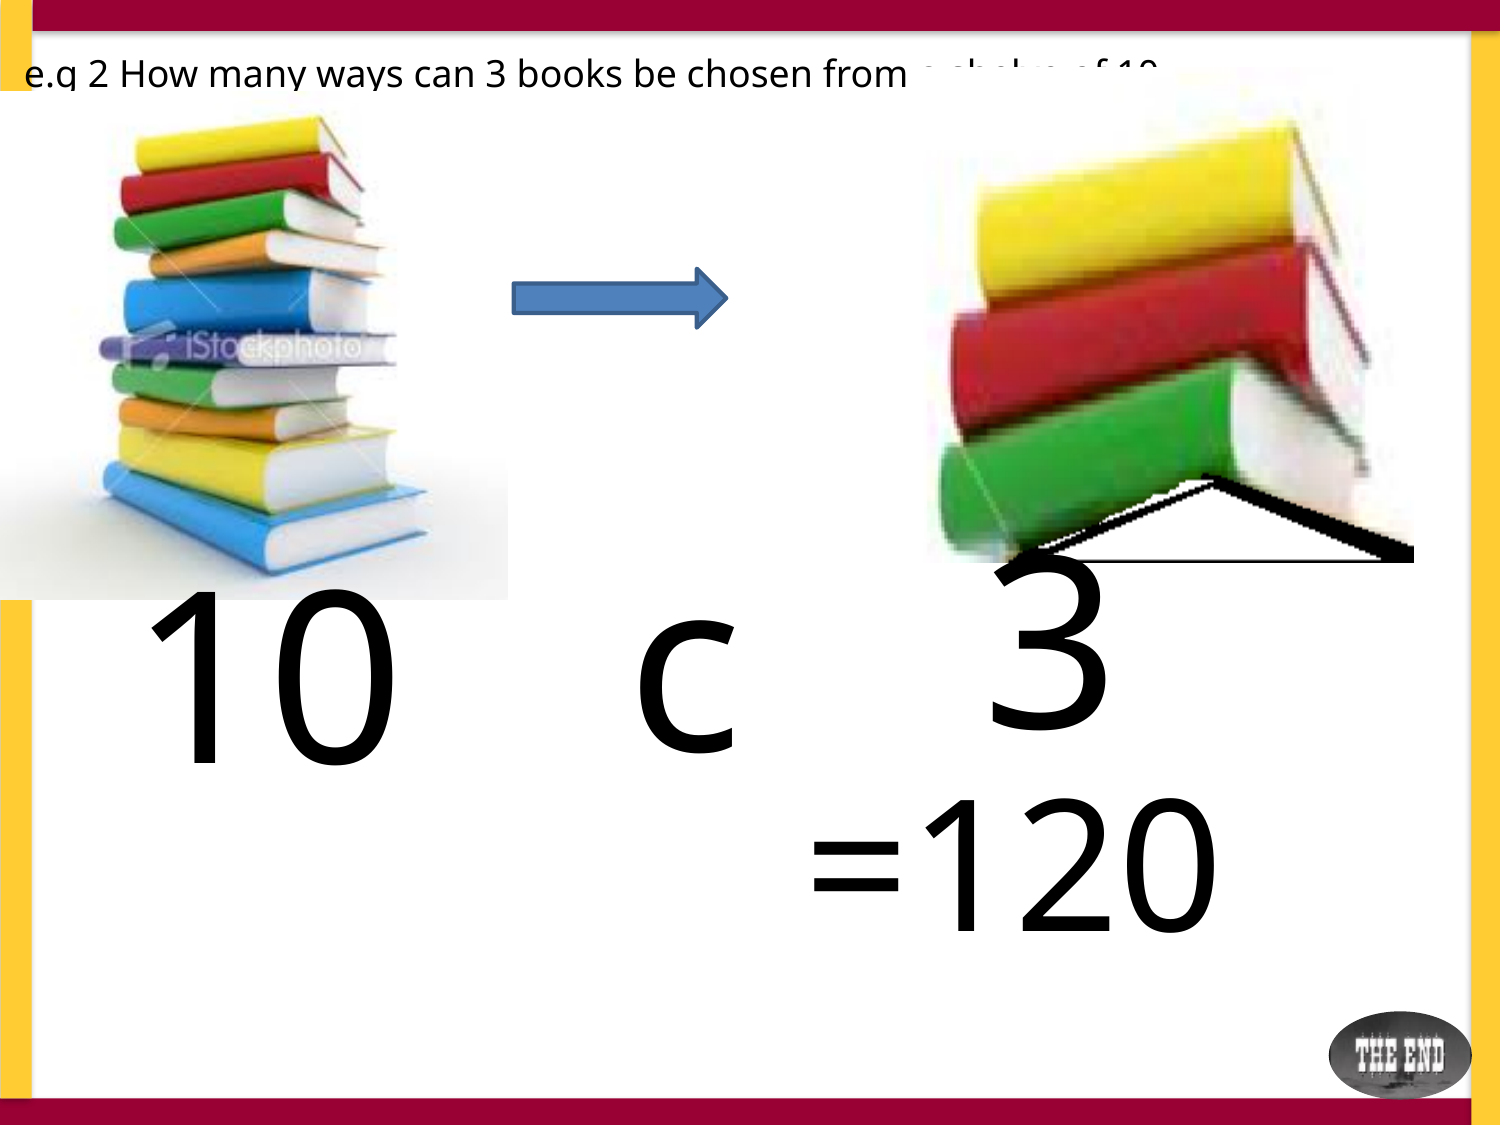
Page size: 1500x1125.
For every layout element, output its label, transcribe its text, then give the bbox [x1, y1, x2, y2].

text_box [512, 266, 729, 330]
text_box 3 [968, 571, 1135, 784]
text_box =120 [790, 741, 1239, 976]
text_box c [613, 504, 758, 808]
picture [915, 67, 1414, 563]
text_box 10 [115, 607, 420, 819]
picture [1328, 1011, 1472, 1100]
picture [0, 91, 509, 600]
text_box e.g 2 How many ways can 3 books be chosen from a shelve of 10 [0, 42, 1176, 103]
